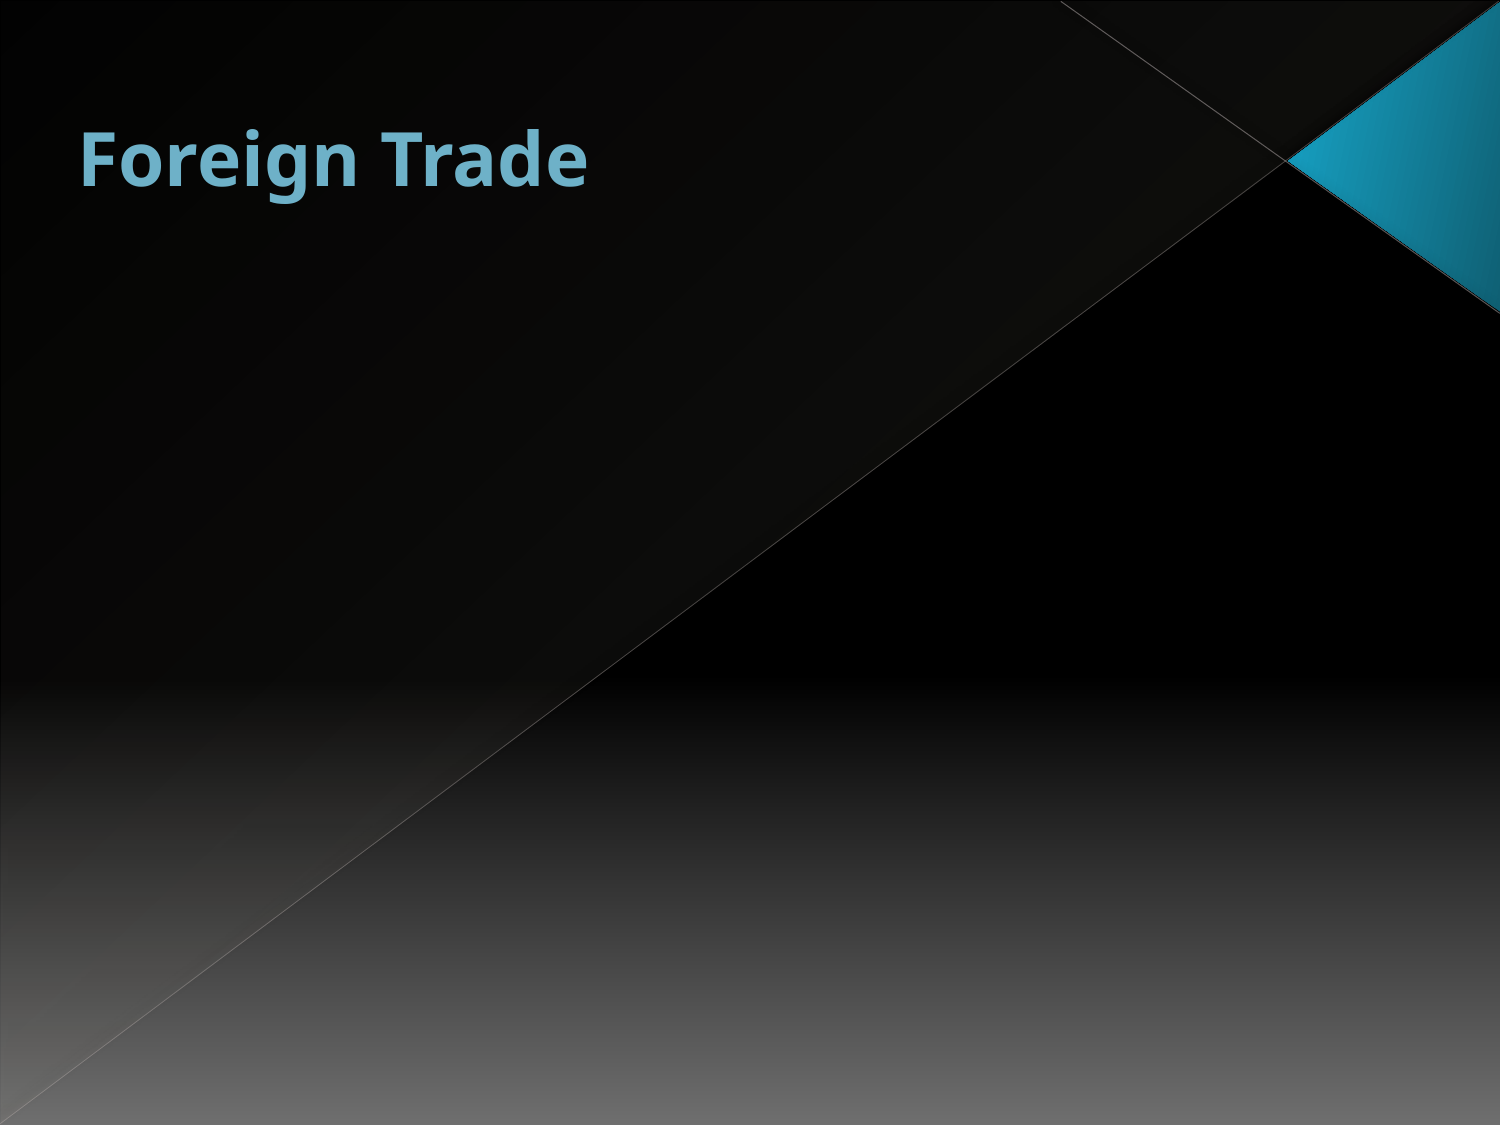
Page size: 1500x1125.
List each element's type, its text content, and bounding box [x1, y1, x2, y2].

title Foreign Trade [62, 44, 1250, 268]
